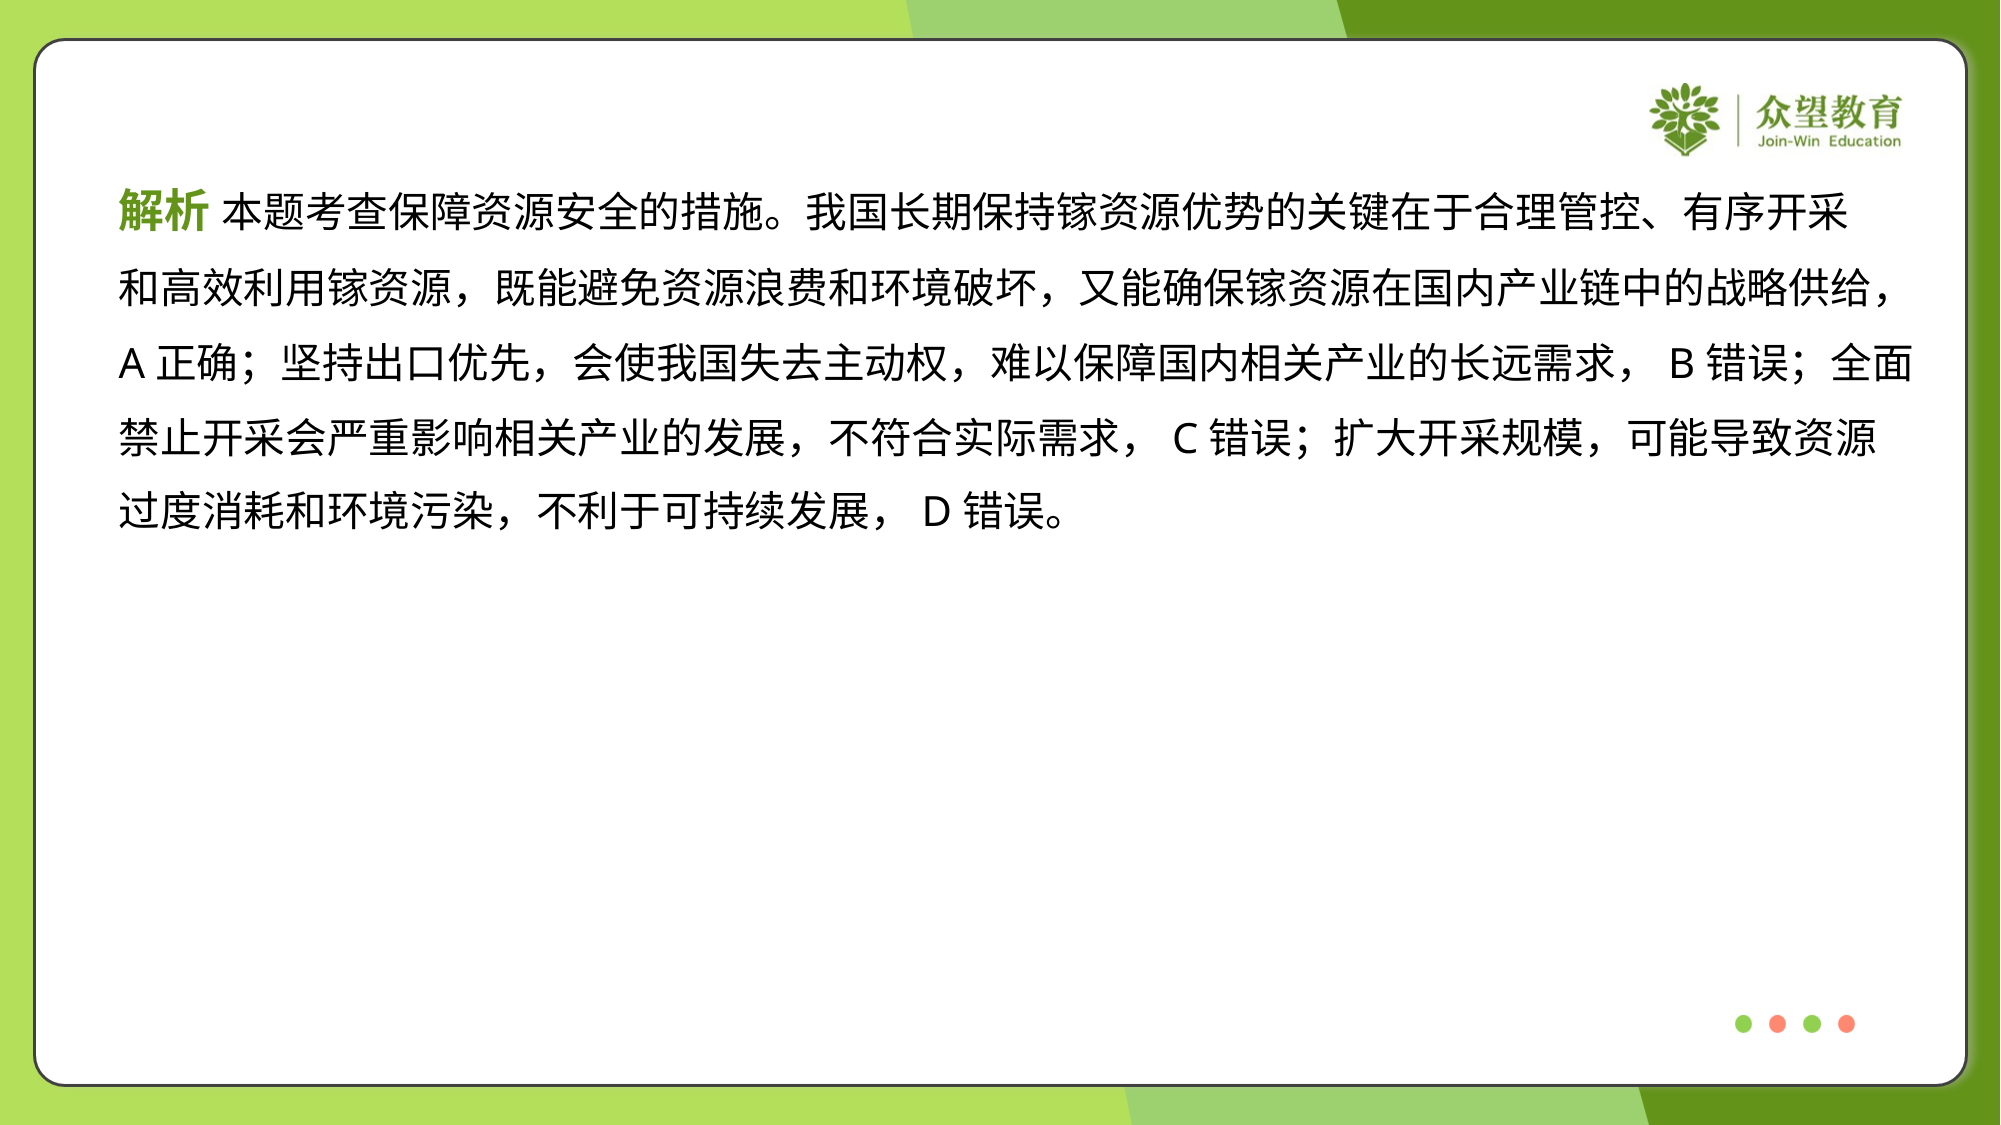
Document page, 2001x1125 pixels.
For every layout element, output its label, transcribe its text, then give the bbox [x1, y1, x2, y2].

text_box 解析 本题考查保障资源安全的措施。我国长期保持镓资源优势的关键在于合理管控、有序开采 和高效利用镓资源，既能避免资源浪费和环境破坏，又能确保镓资源在国内产业链中的战略供给， A正确；坚持出口优先，会使我国失去主动权，难以保障国内相关产业的长远需求，B错误；全面 禁止开采会严重影响相关产业的发展，不符合实际需求，C错误；扩大开采规模，可能导致资源 过度消耗和环境污染，不利于可持续发展，D错误。 [118, 159, 1883, 527]
picture [0, 0, 2000, 1125]
